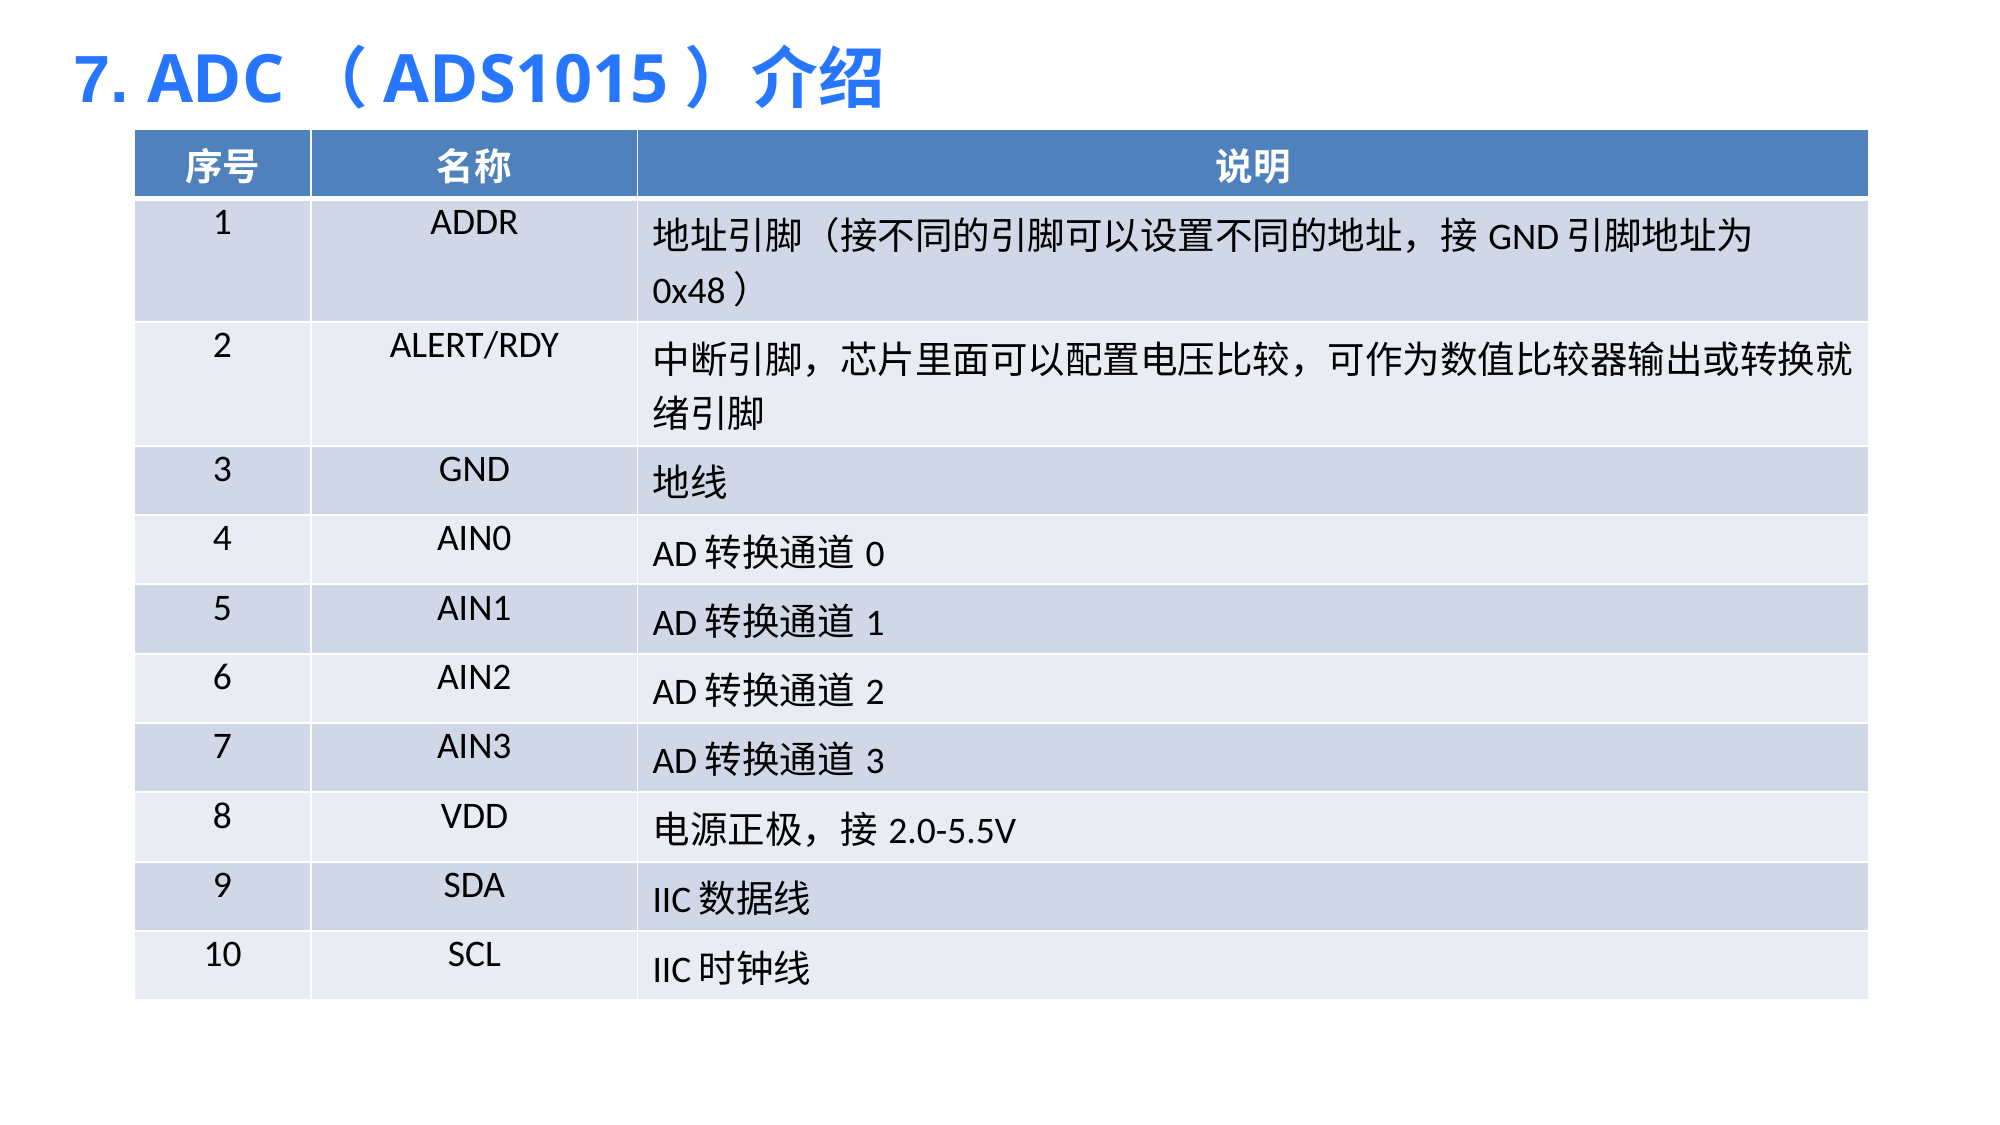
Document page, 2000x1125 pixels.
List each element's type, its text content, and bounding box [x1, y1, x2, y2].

table_cell AD转换通道0 [638, 516, 1868, 583]
table_cell AD转换通道3 [638, 724, 1868, 791]
table_cell SDA [312, 863, 637, 930]
table_cell 6 [135, 655, 310, 722]
table_cell 中断引脚，芯片里面可以配置电压比较，可作为数值比较器输出或转换就绪引脚 [638, 323, 1868, 445]
table_cell IIC时钟线 [638, 932, 1868, 999]
table_cell 5 [135, 585, 310, 653]
table_header 序号 [135, 130, 310, 196]
table_cell 10 [135, 932, 310, 999]
table_cell 电源正极，接2.0-5.5V [638, 793, 1868, 861]
table_cell AIN3 [312, 724, 637, 791]
table_cell AIN2 [312, 655, 637, 722]
table_cell 8 [135, 793, 310, 861]
table_cell ALERT/RDY [312, 323, 637, 445]
table_cell SCL [312, 932, 637, 999]
table_cell IIC数据线 [638, 863, 1868, 930]
table_cell 地线 [638, 447, 1868, 514]
table_cell 4 [135, 516, 310, 583]
table_cell 3 [135, 447, 310, 514]
table_cell ADDR [312, 201, 637, 321]
table_header 名称 [312, 130, 637, 196]
text_box 7. ADC（ADS1015）介绍 [58, 21, 1759, 130]
table_cell 7 [135, 724, 310, 791]
table_cell 9 [135, 863, 310, 930]
table_cell AD转换通道2 [638, 655, 1868, 722]
table_cell VDD [312, 793, 637, 861]
table_cell 1 [135, 201, 310, 321]
table_cell GND [312, 447, 637, 514]
table_cell AD转换通道1 [638, 585, 1868, 653]
table_cell AIN1 [312, 585, 637, 653]
table_cell AIN0 [312, 516, 637, 583]
table_cell 2 [135, 323, 310, 445]
table_cell 地址引脚（接不同的引脚可以设置不同的地址，接GND引脚地址为0x48） [638, 201, 1868, 321]
table_header 说明 [638, 130, 1868, 196]
